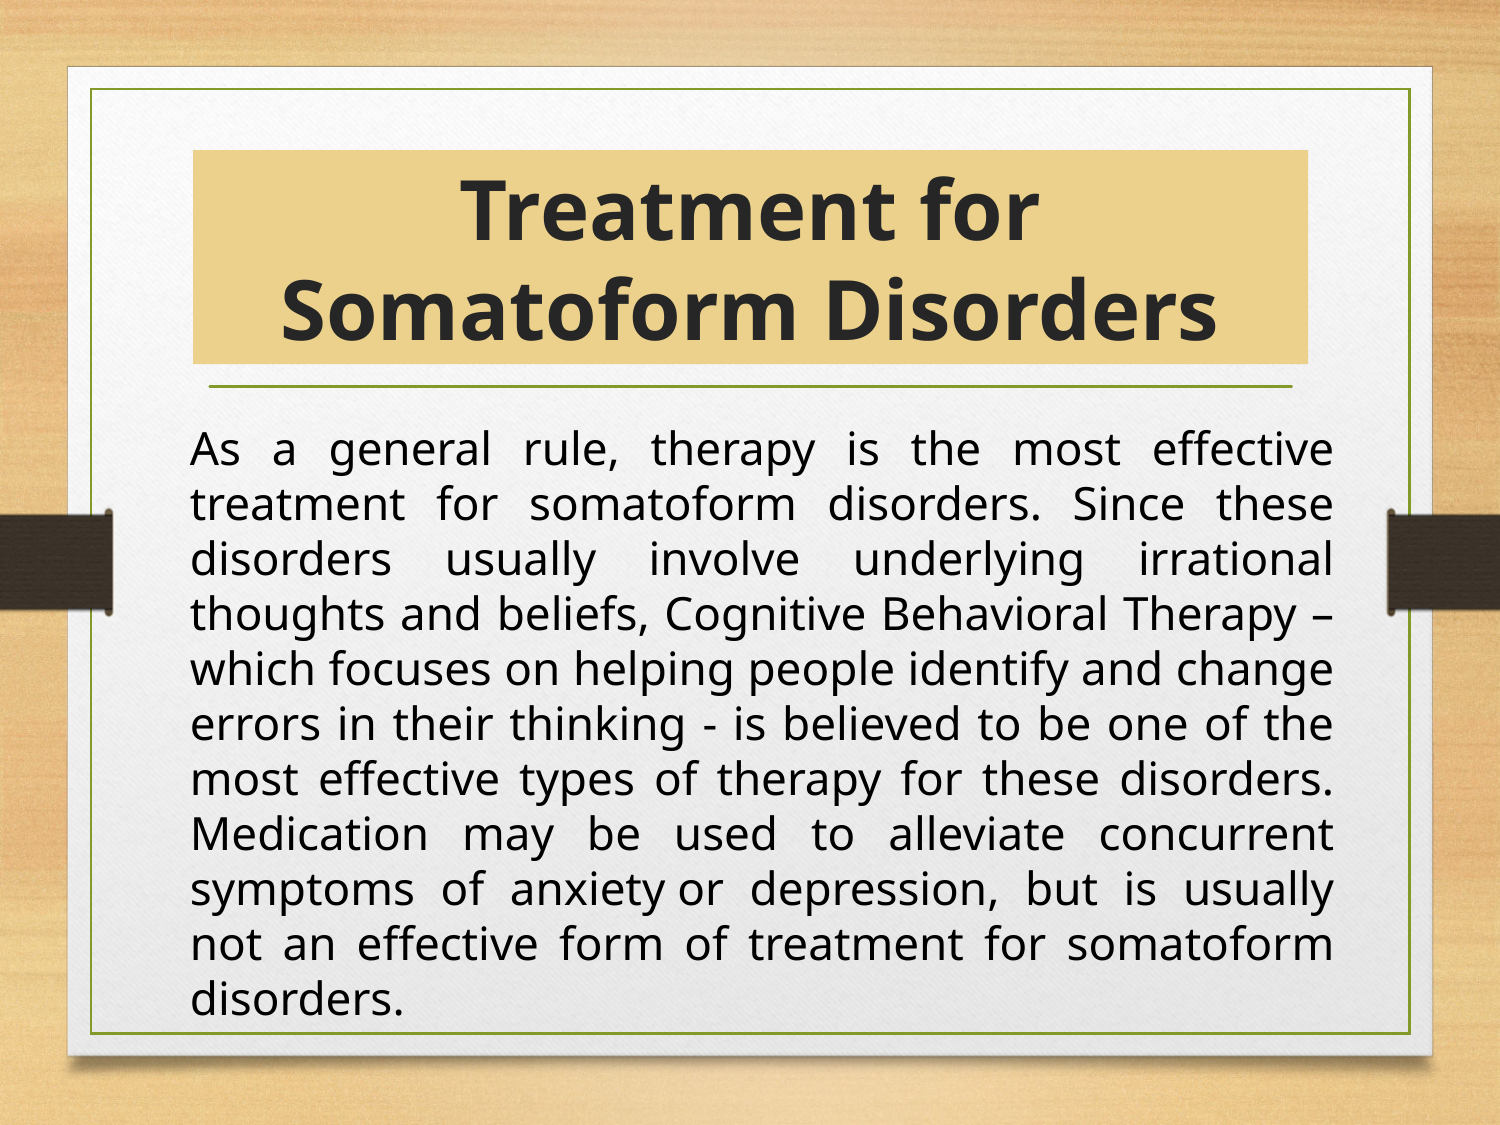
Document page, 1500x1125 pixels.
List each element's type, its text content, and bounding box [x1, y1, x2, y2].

list As a general rule, therapy is the most effective treatment for somatoform disorders. Since these disorders usually involve underlying irrational thoughts and beliefs, Cognitive Behavioral Therapy – which focuses on helping people identify and change errors in their thinking - is believed to be one of the most effective types of therapy for these disorders. Medication may be used to alleviate concurrent symptoms of anxiety or depression, but is usually not an effective form of treatment for somatoform disorders. [174, 412, 1350, 978]
picture [0, 0, 1500, 1125]
title Treatment for Somatoform Disorders [193, 150, 1309, 365]
